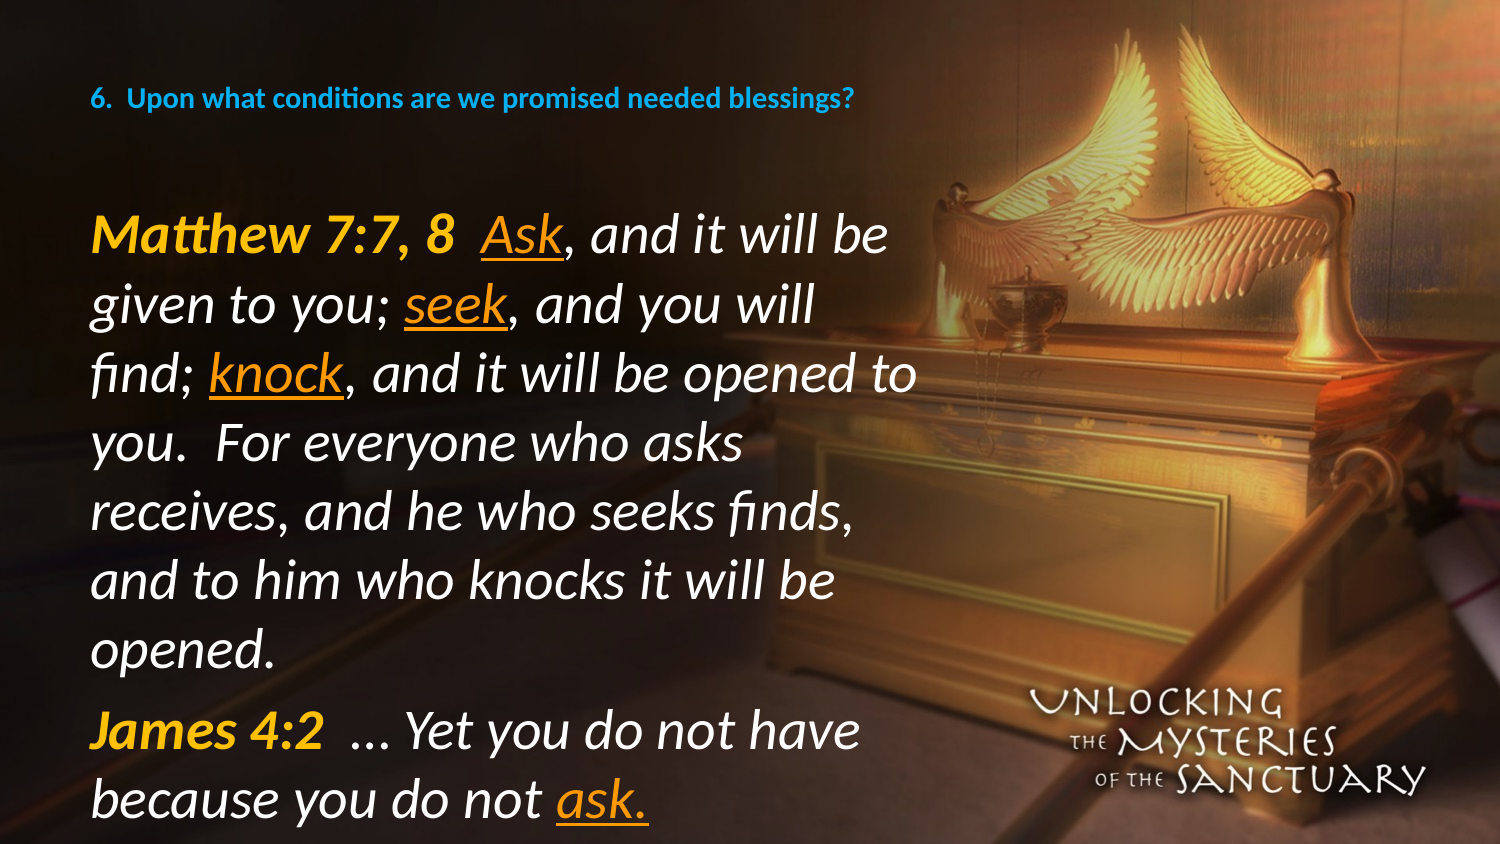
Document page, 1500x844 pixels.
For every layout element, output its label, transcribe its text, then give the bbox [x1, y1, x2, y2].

list Matthew 7:7, 8 Ask, and it will be given to you; seek, and you will find; knock, and it will be opened to you. For everyone who asks receives, and he who seeks finds, and to him who knocks it will be opened. James 4:2 … Yet you do not have because you do not ask. [75, 188, 950, 844]
picture [0, 0, 1500, 844]
title 6. Upon what conditions are we promised needed blessings? [75, 33, 1425, 175]
